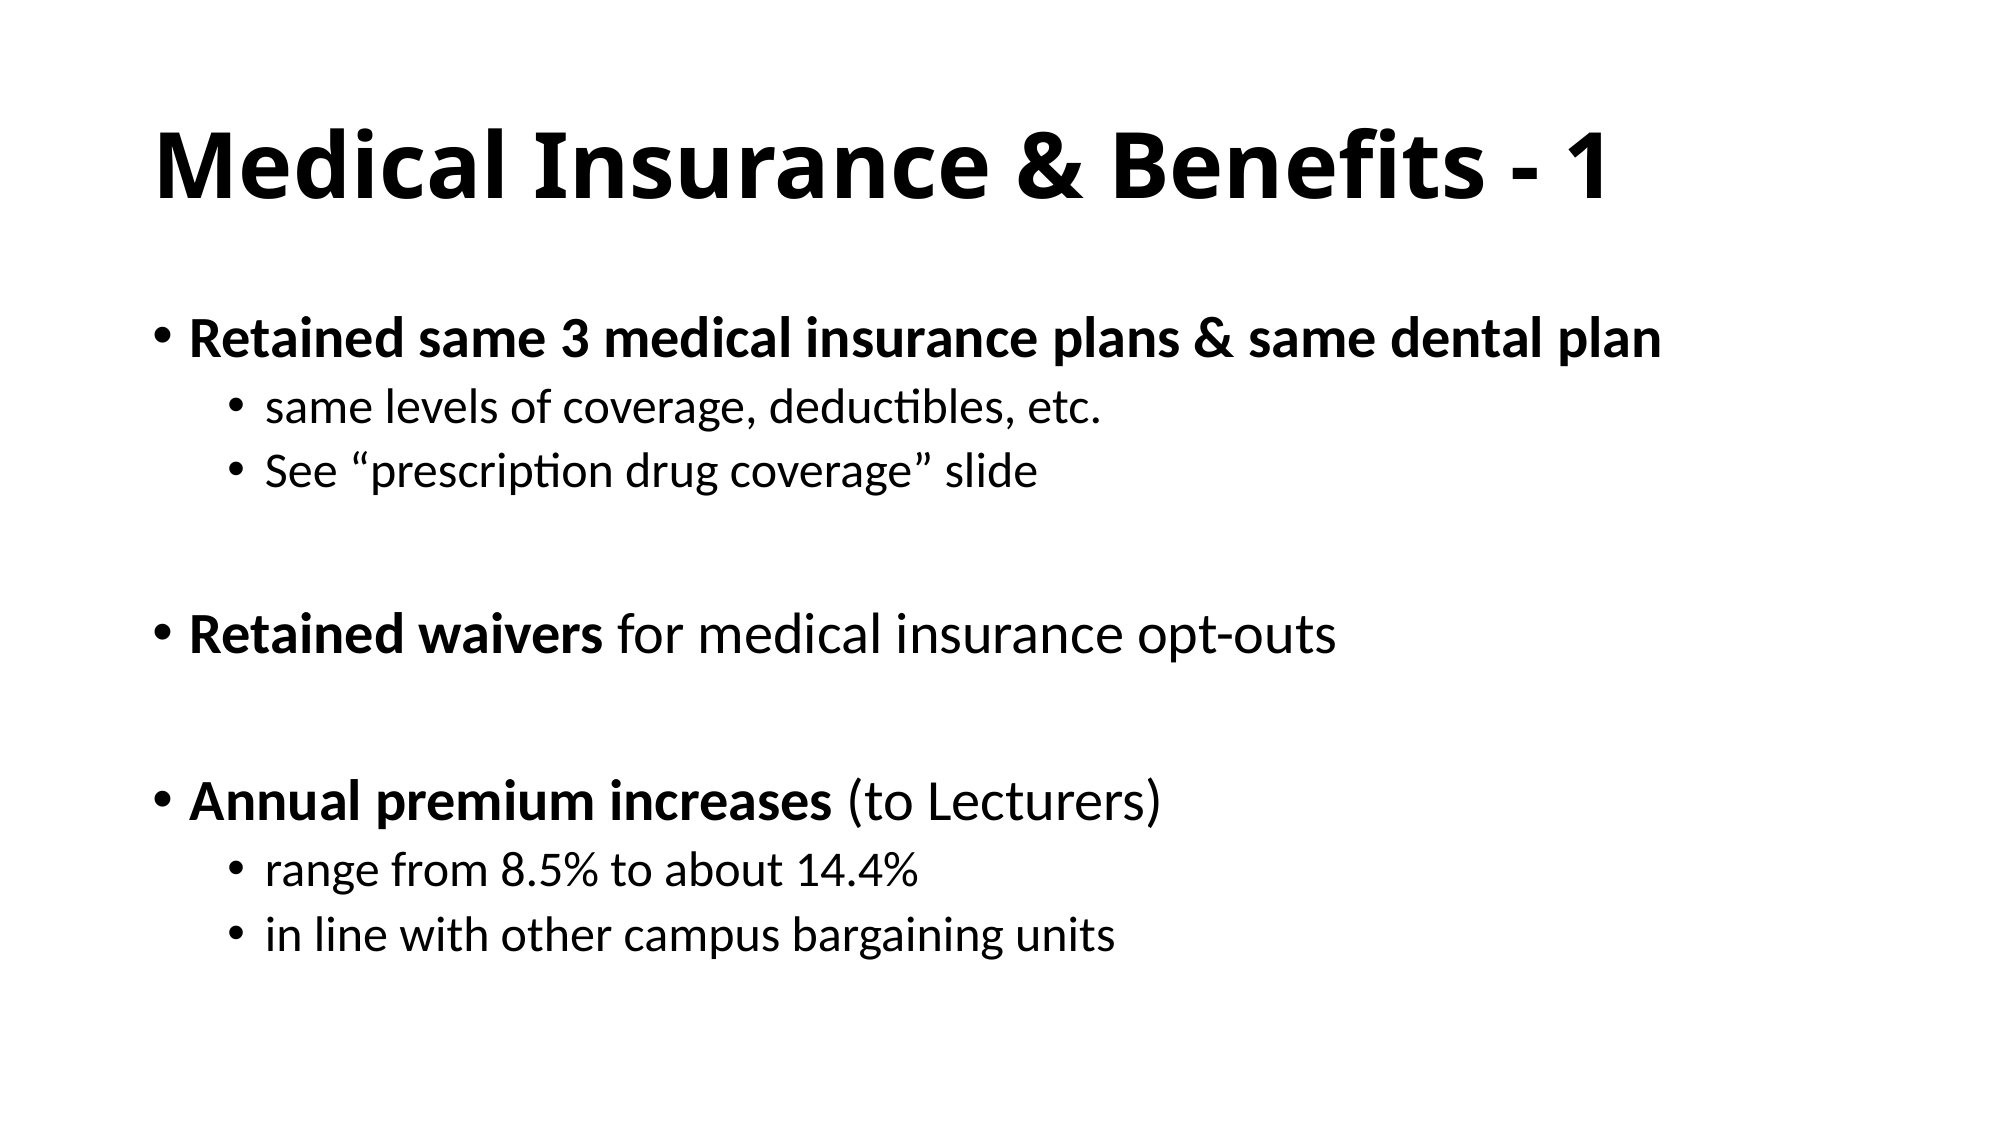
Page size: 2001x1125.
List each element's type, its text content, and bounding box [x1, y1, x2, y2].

list Retained same 3 medical insurance plans & same dental plan same levels of coverage, deductibles, etc. See “prescription drug coverage” slide Retained waivers for medical insurance opt-outs Annual premium increases (to Lecturers) range from 8.5% to about 14.4% in line with other campus bargaining units [137, 299, 1863, 1014]
title Medical Insurance & Benefits - 1 [137, 59, 1863, 278]
